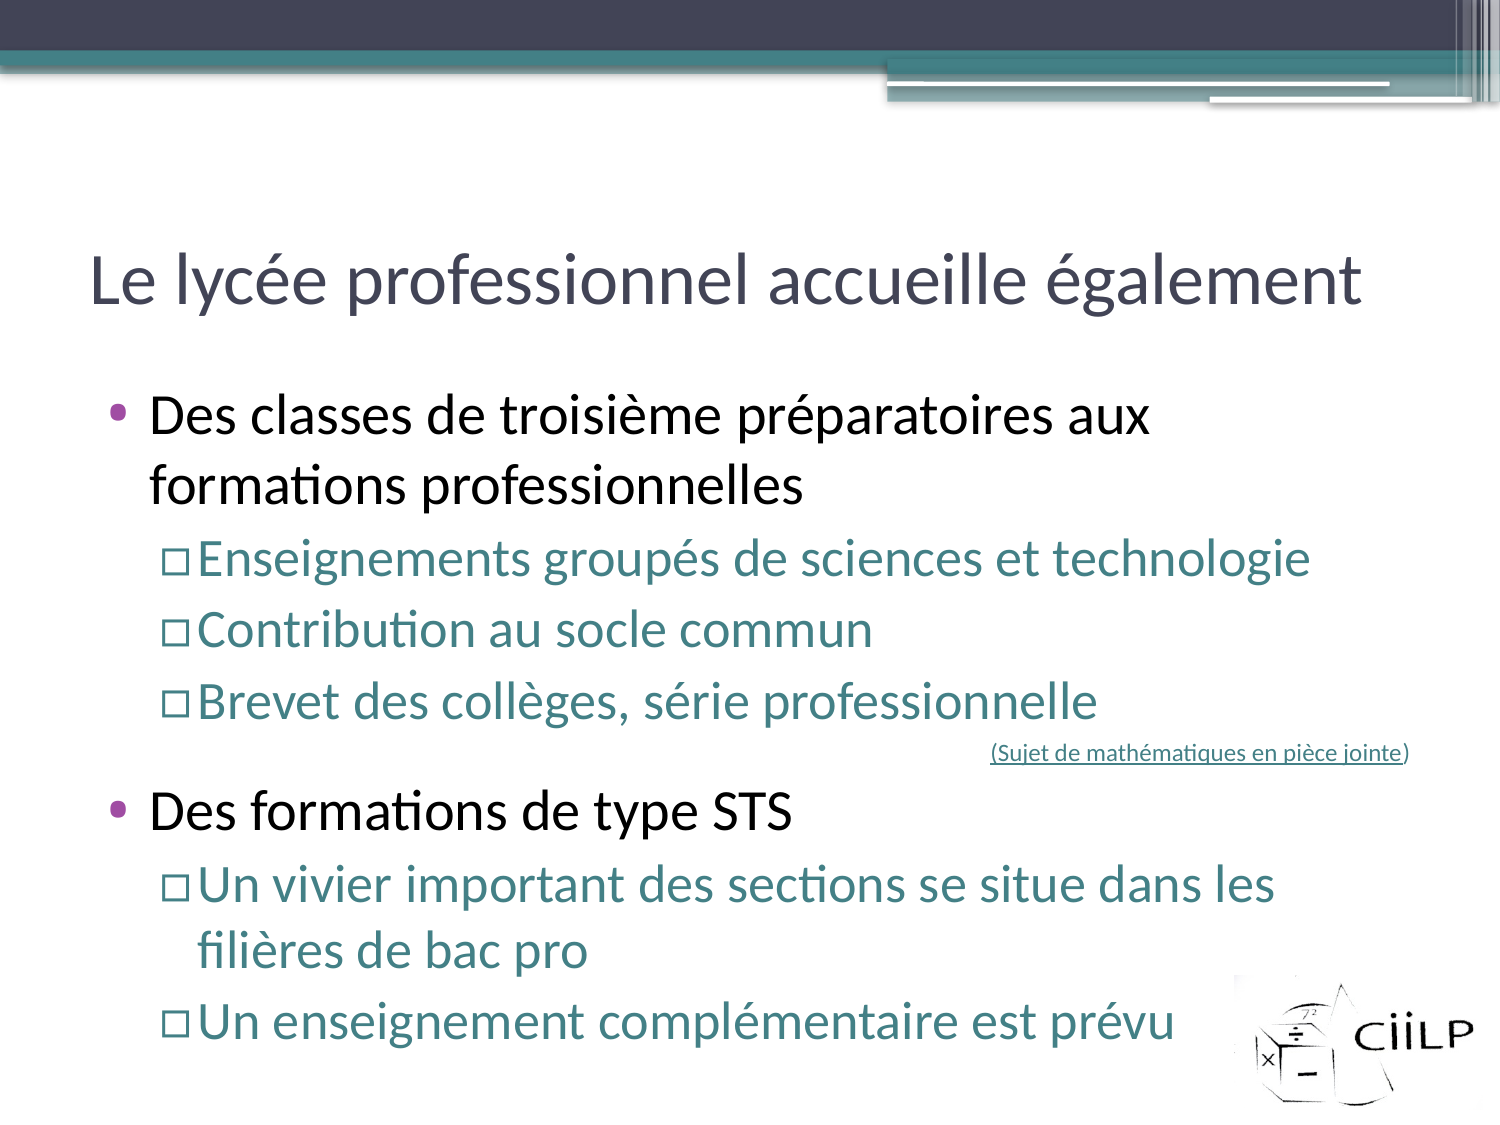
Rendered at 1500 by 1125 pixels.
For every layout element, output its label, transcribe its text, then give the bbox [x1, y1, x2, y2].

picture [1233, 975, 1483, 1110]
list Des classes de troisième préparatoires aux formations professionnelles Enseignements groupés de sciences et technologie Contribution au socle commun Brevet des collèges, série professionnelle (Sujet de mathématiques en pièce jointe) Des formations de type STS Un vivier important des sections se situe dans les filières de bac pro Un enseignement complémentaire est prévu [75, 368, 1425, 1079]
title Le lycée professionnel accueille également [75, 187, 1425, 363]
